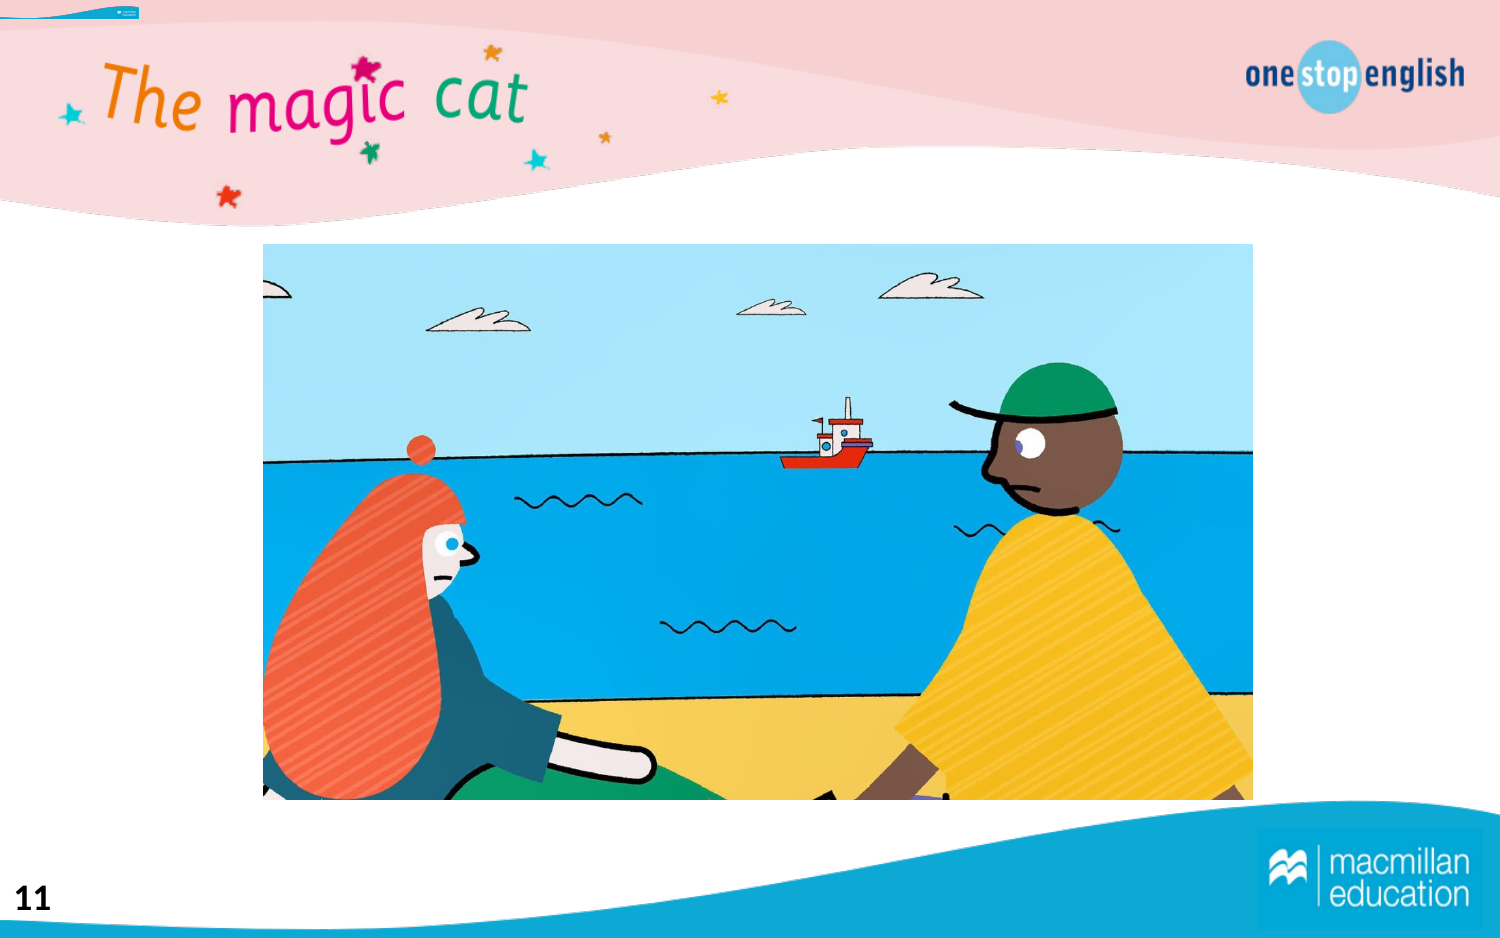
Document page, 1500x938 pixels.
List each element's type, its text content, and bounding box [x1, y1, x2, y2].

picture [765, 619, 780, 626]
picture [966, 532, 978, 538]
text_box 11 [0, 870, 65, 921]
picture [783, 626, 797, 632]
picture [663, 622, 674, 631]
picture [697, 622, 707, 626]
picture [566, 503, 575, 508]
picture [262, 244, 1254, 800]
picture [544, 496, 559, 502]
picture [514, 497, 526, 502]
picture [576, 494, 589, 506]
picture [592, 495, 603, 503]
picture [675, 626, 690, 634]
